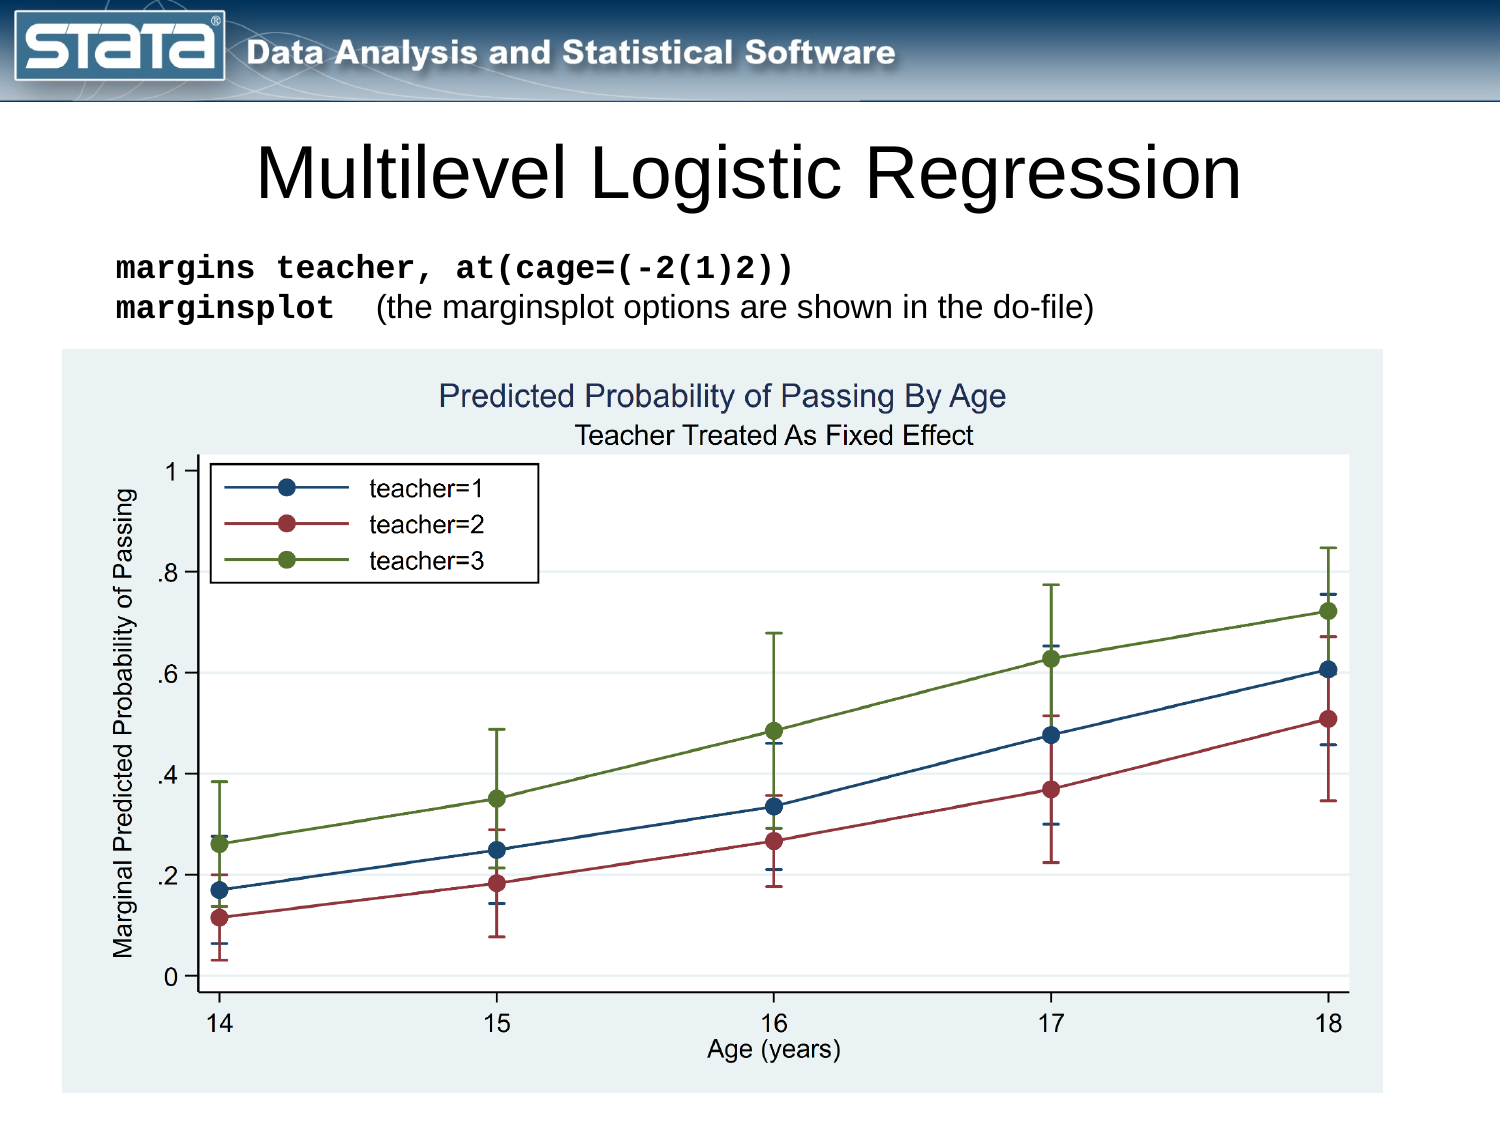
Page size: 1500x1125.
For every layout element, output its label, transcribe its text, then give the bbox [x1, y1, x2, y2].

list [62, 349, 1383, 1093]
text_box margins teacher, at(cage=(-2(1)2)) marginsplot (the marginsplot options are shown in the do-file) [101, 238, 1111, 333]
picture [0, 0, 1500, 102]
title Multilevel Logistic Regression [0, 109, 1500, 238]
